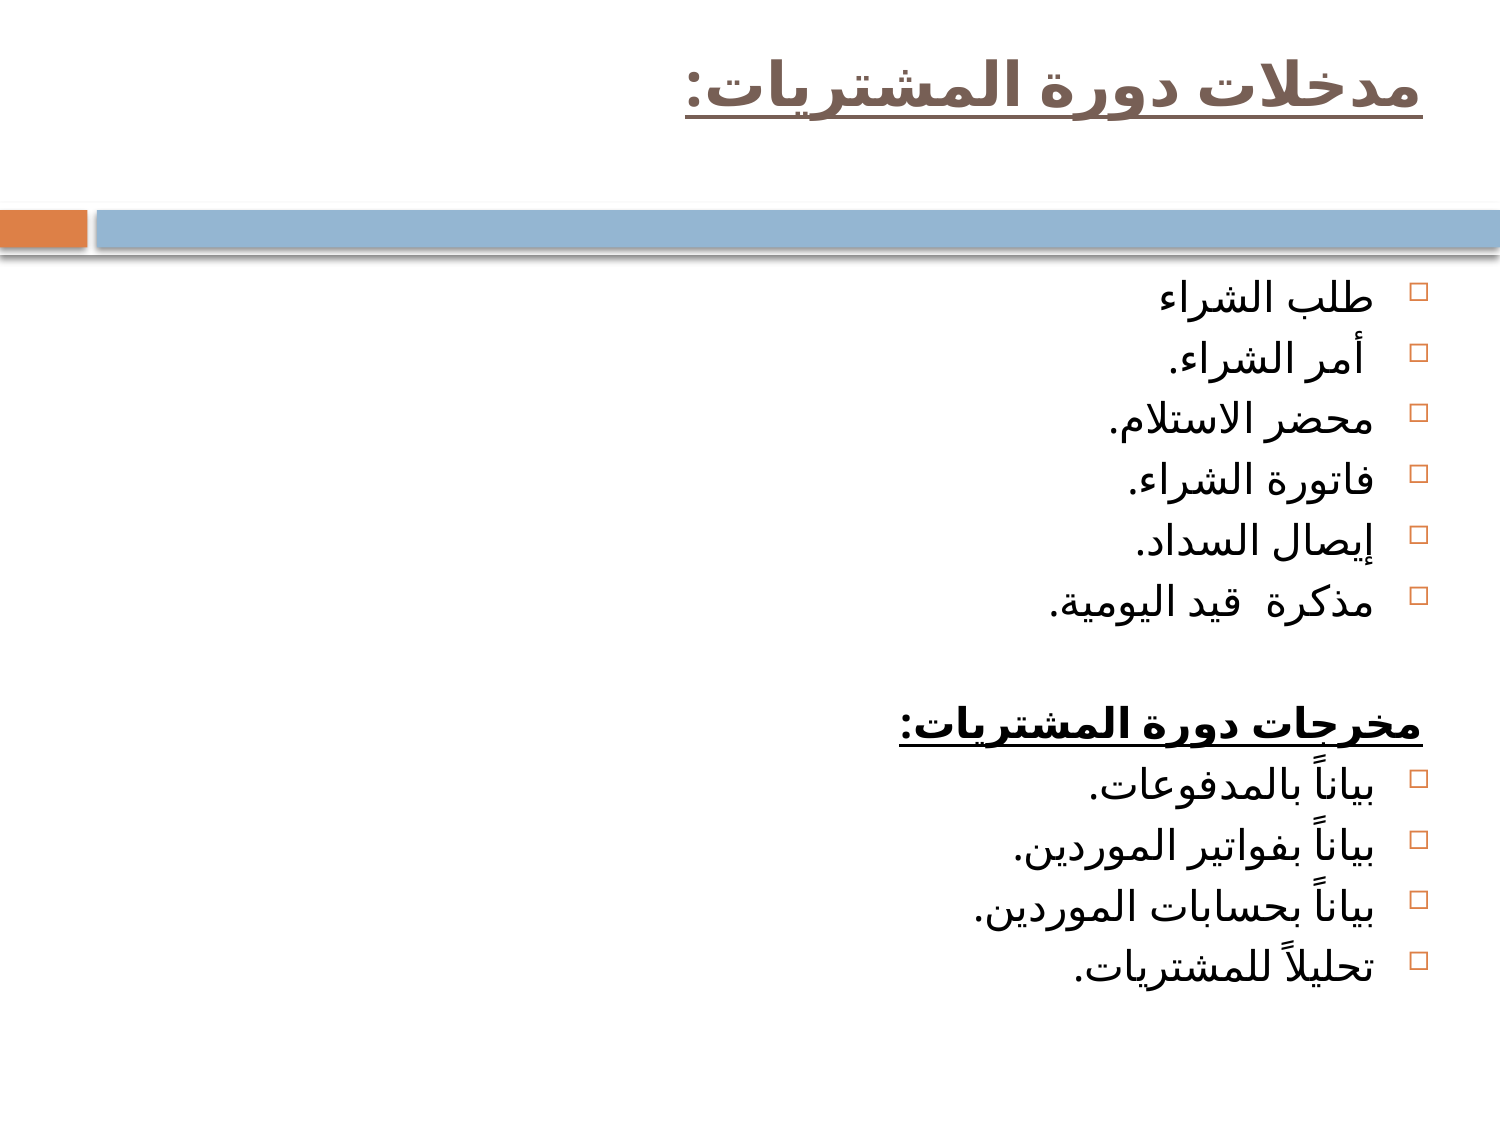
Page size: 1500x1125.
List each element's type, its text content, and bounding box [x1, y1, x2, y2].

list طلب الشراء أمر الشراء. محضر الاستلام. فاتورة الشراء. إيصال السداد. مذكرة قيد اليومية. مخرجات دورة المشتريات: بياناً بالمدفوعات. بياناً بفواتير الموردين. بياناً بحسابات الموردين. تحليلاً للمشتريات. [100, 262, 1438, 1000]
title مدخلات دورة المشتريات: [100, 37, 1438, 200]
